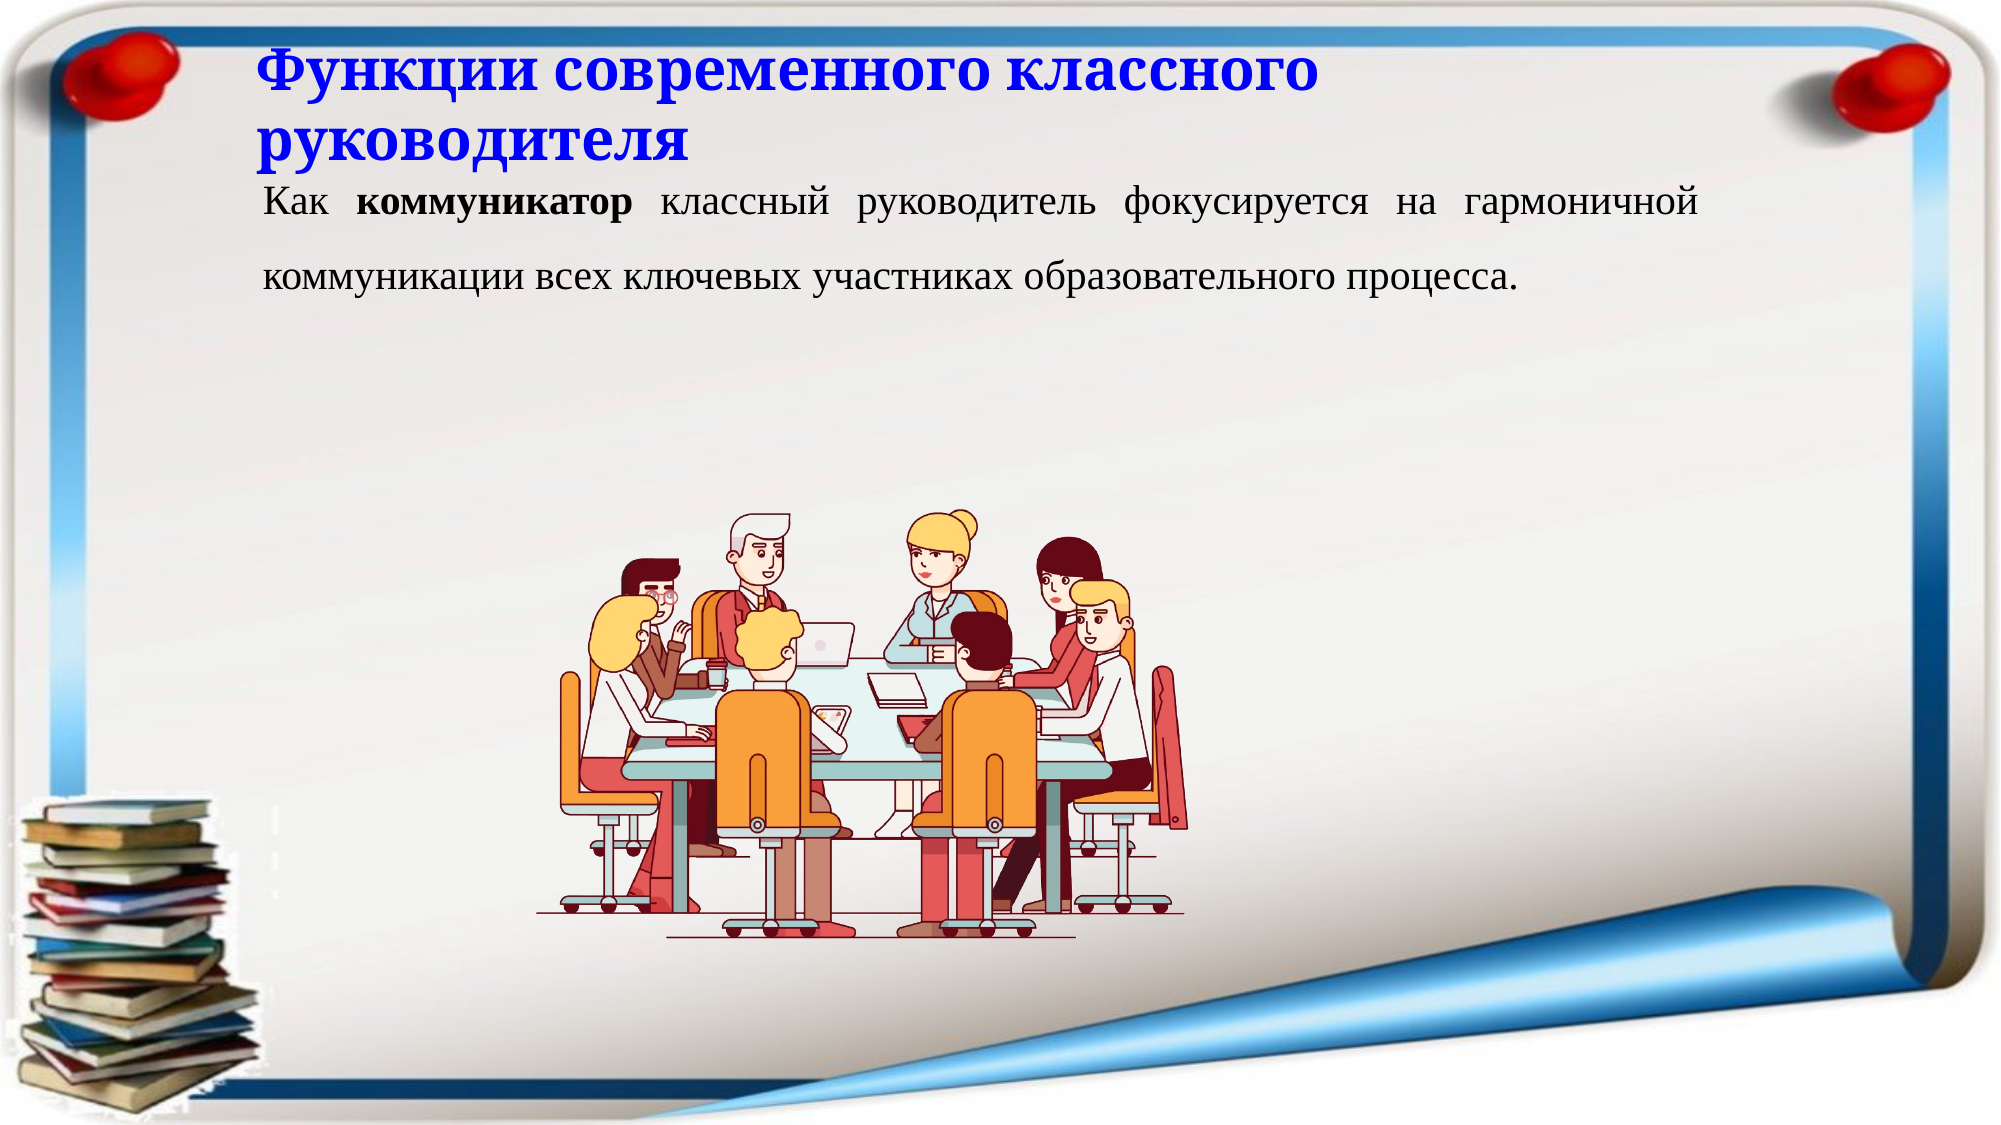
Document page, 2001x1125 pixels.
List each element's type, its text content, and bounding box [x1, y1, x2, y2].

text_box Как коммуникатор классный руководитель фокусируется на гармоничной коммуникации всех ключевых участниках образовательного процесса. [248, 140, 1714, 305]
text_box Функции современного классного руководителя [242, 24, 1772, 180]
picture [0, 0, 2001, 1125]
